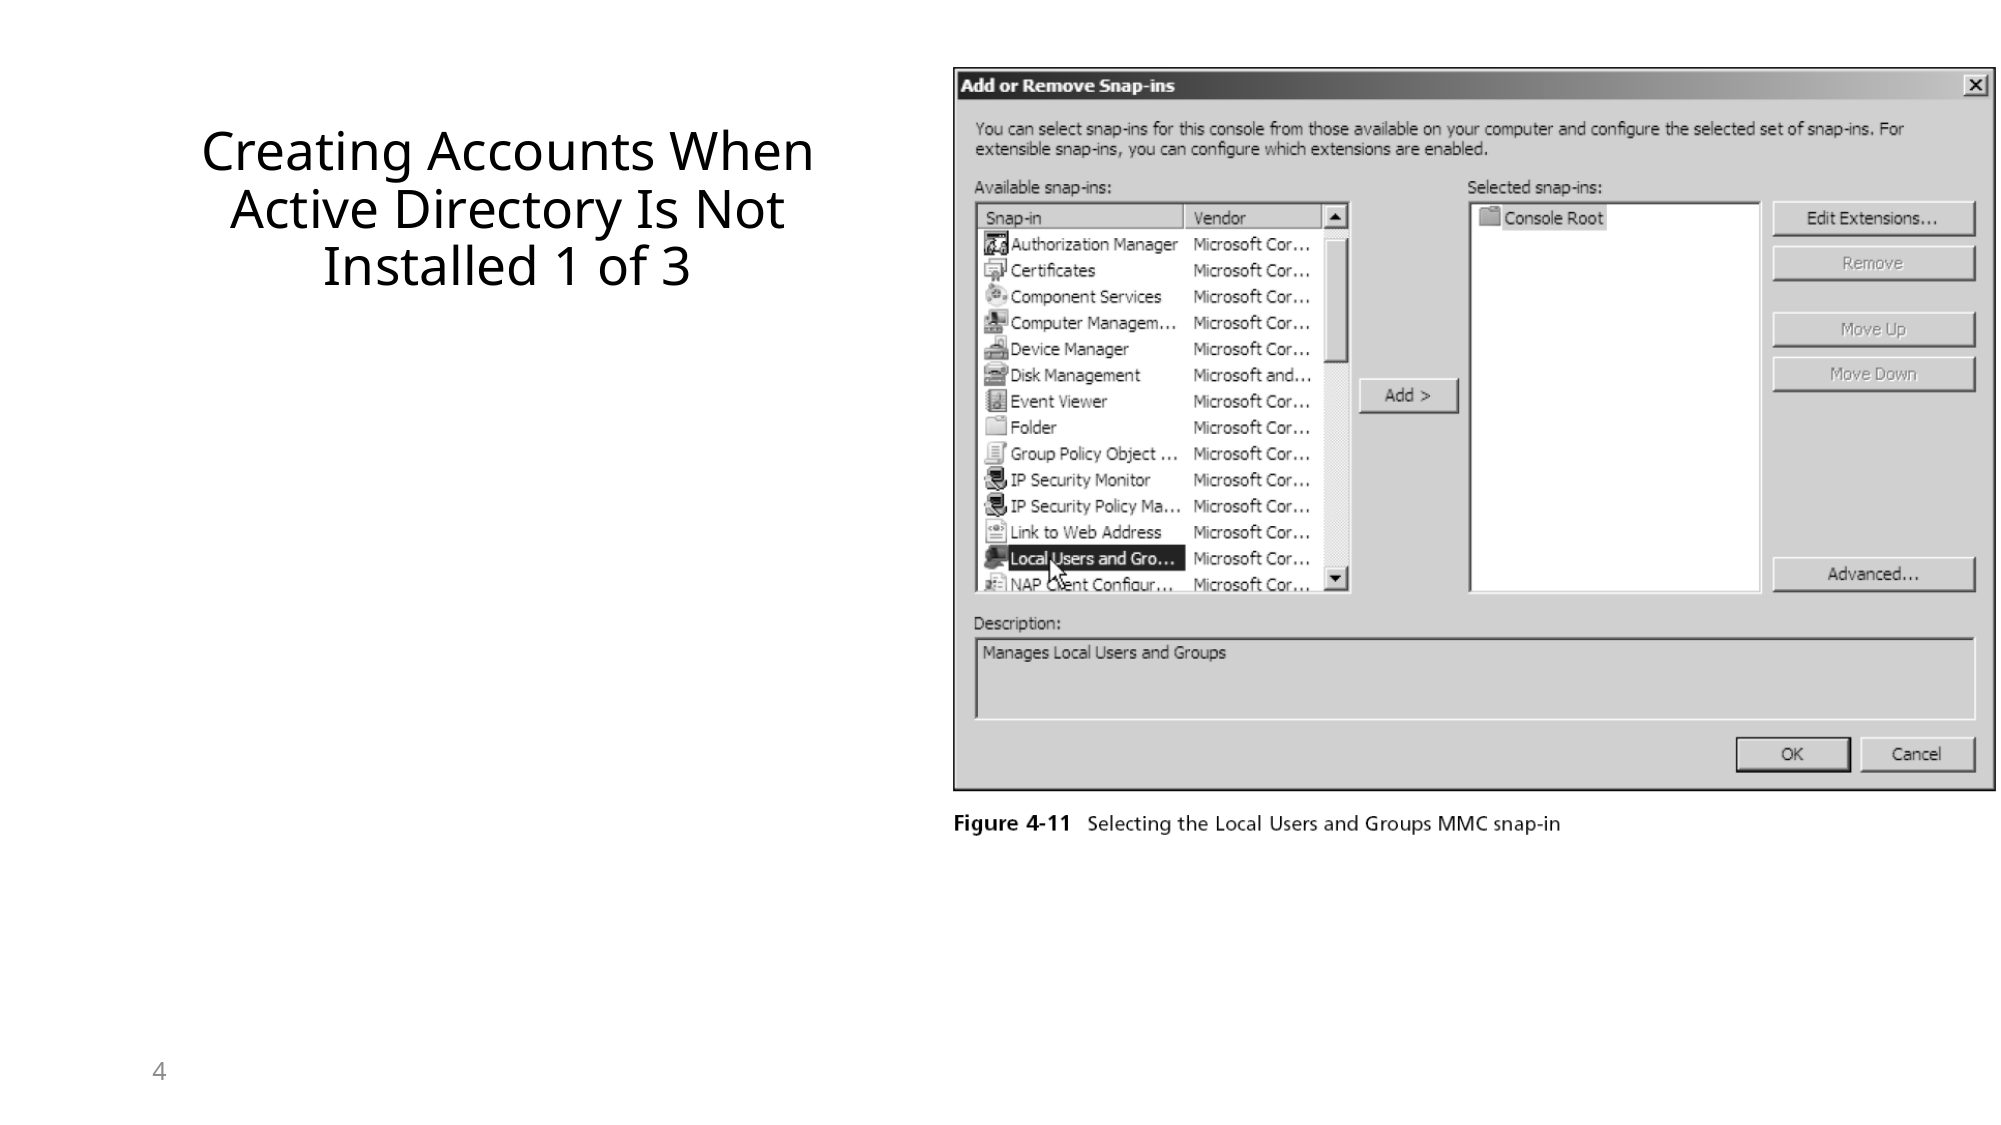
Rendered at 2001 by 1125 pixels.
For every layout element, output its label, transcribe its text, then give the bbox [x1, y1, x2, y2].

title Creating Accounts When Active Directory Is Not Installed 1 of 3 [106, 117, 911, 305]
picture [949, 64, 2000, 842]
slide_number 4 [137, 1042, 588, 1103]
